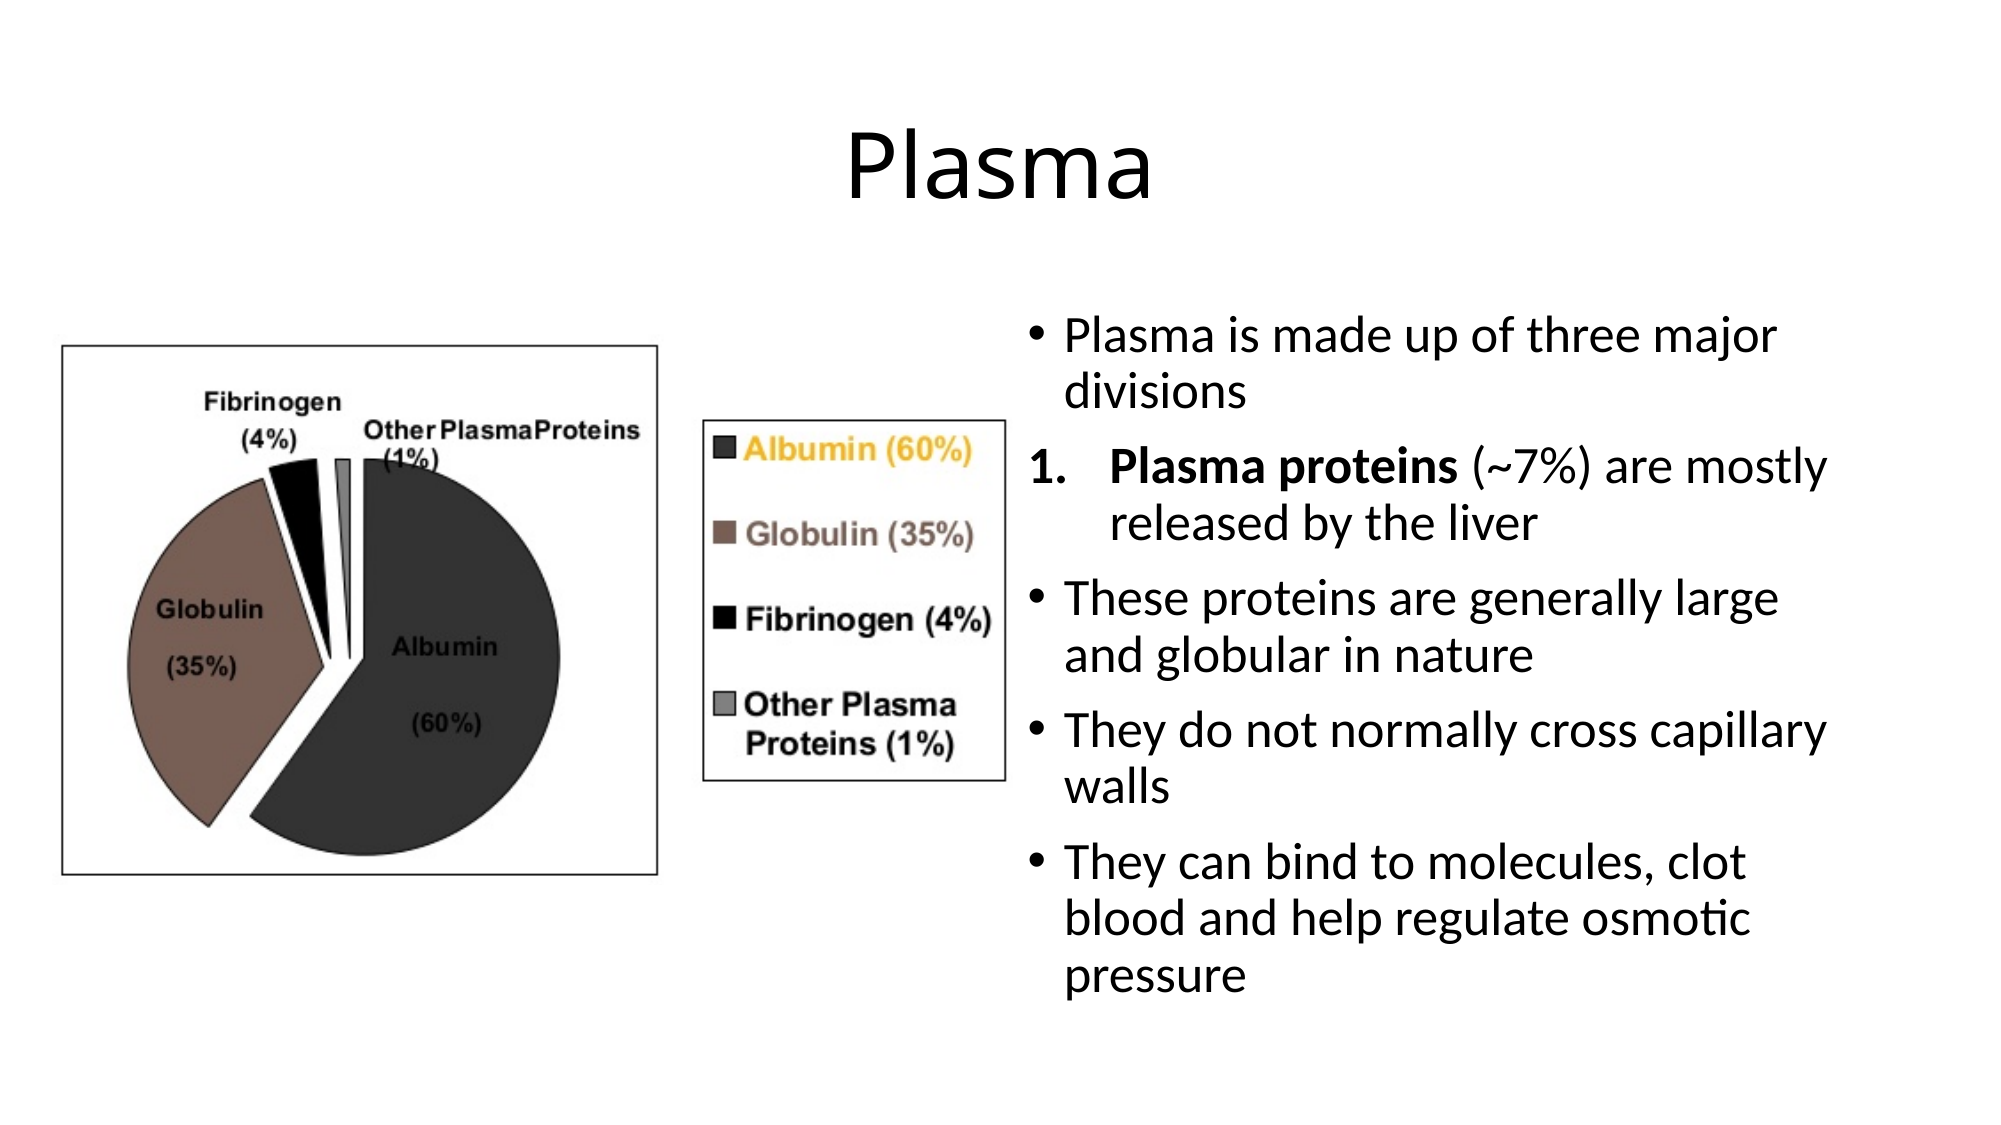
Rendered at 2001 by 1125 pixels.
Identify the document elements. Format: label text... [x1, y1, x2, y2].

picture [46, 334, 1013, 885]
list Plasma is made up of three major divisions Plasma proteins (~7%) are mostly released by the liver These proteins are generally large and globular in nature They do not normally cross capillary walls They can bind to molecules, clot blood and help regulate osmotic pressure [1012, 299, 1863, 1014]
title Plasma [137, 59, 1863, 278]
